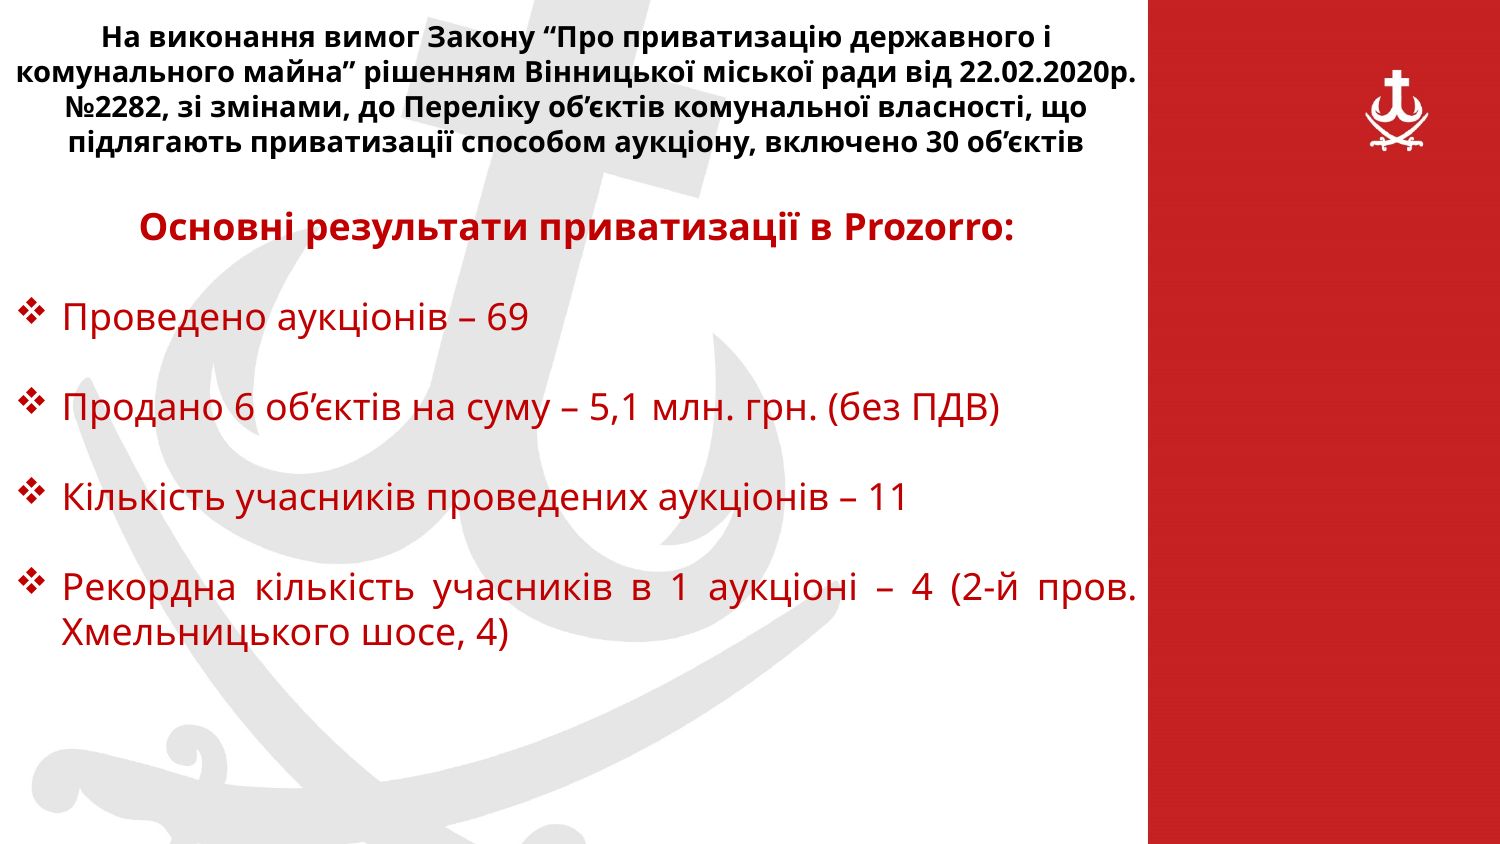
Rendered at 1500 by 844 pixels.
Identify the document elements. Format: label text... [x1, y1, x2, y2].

picture [0, 0, 1500, 844]
text_box На виконання вимог Закону “Про приватизацію державного і комунального майна” рішенням Вінницької міської ради від 22.02.2020р. №2282, зі змінами, до Переліку об’єктів комунальної власності, що підлягають приватизації способом аукціону, включено 30 об’єктів Основні результати приватизації в Prozorro: Проведено аукціонів – 69 Продано 6 об’єктів на суму – 5,1 млн. грн. (без ПДВ) Кількість учасників проведених аукціонів – 11 Рекордна кількість учасників в 1 аукціоні – 4 (2-й пров. Хмельницького шосе, 4) [0, 10, 1153, 661]
